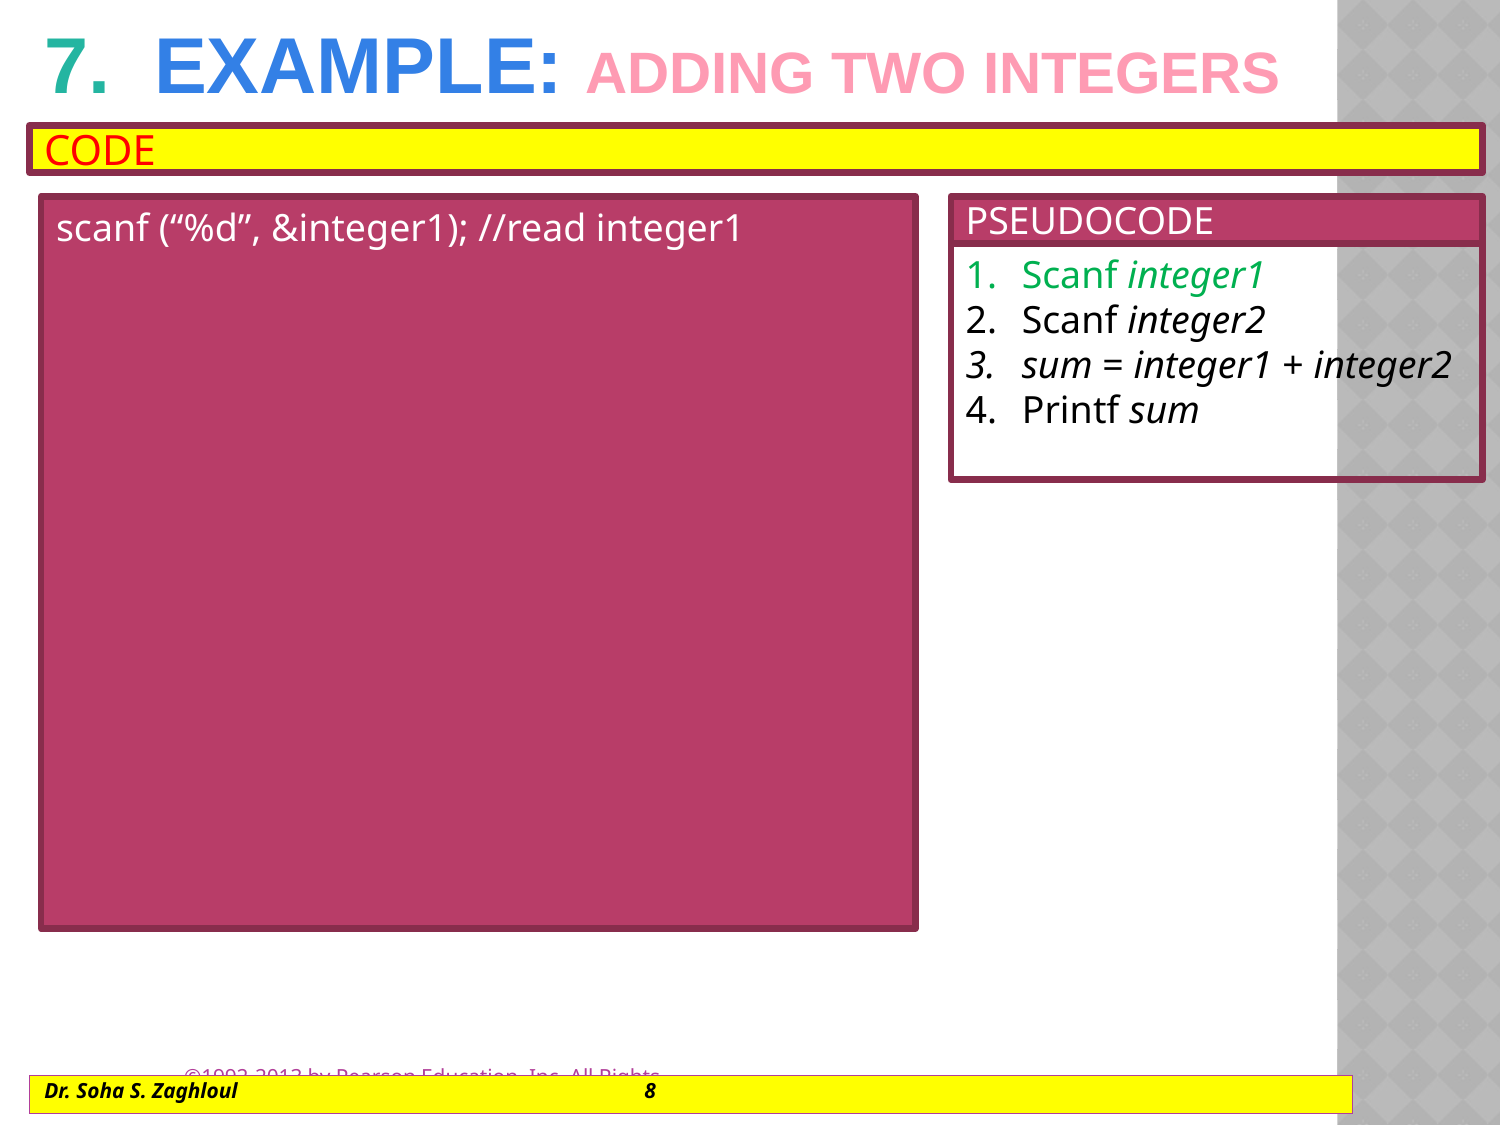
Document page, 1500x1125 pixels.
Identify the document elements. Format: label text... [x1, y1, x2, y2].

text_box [950, 195, 1483, 481]
title 11. Decision making – fig. 1 [27, 126, 1485, 134]
text_box 7. eXAMPLE: Adding Two Integers [29, 7, 1447, 122]
text_box Dr. Soha S. Zaghloul 32 Copyright © Pearson, Inc. 2013. All Rights Reserved. [30, 126, 1481, 132]
text_box Dr. Soha S. Zaghloul 8 [29, 1075, 1353, 1114]
text_box scanf (“%d”, &integer1); //read integer1 [38, 193, 919, 932]
text_box CODE [26, 130, 1486, 175]
